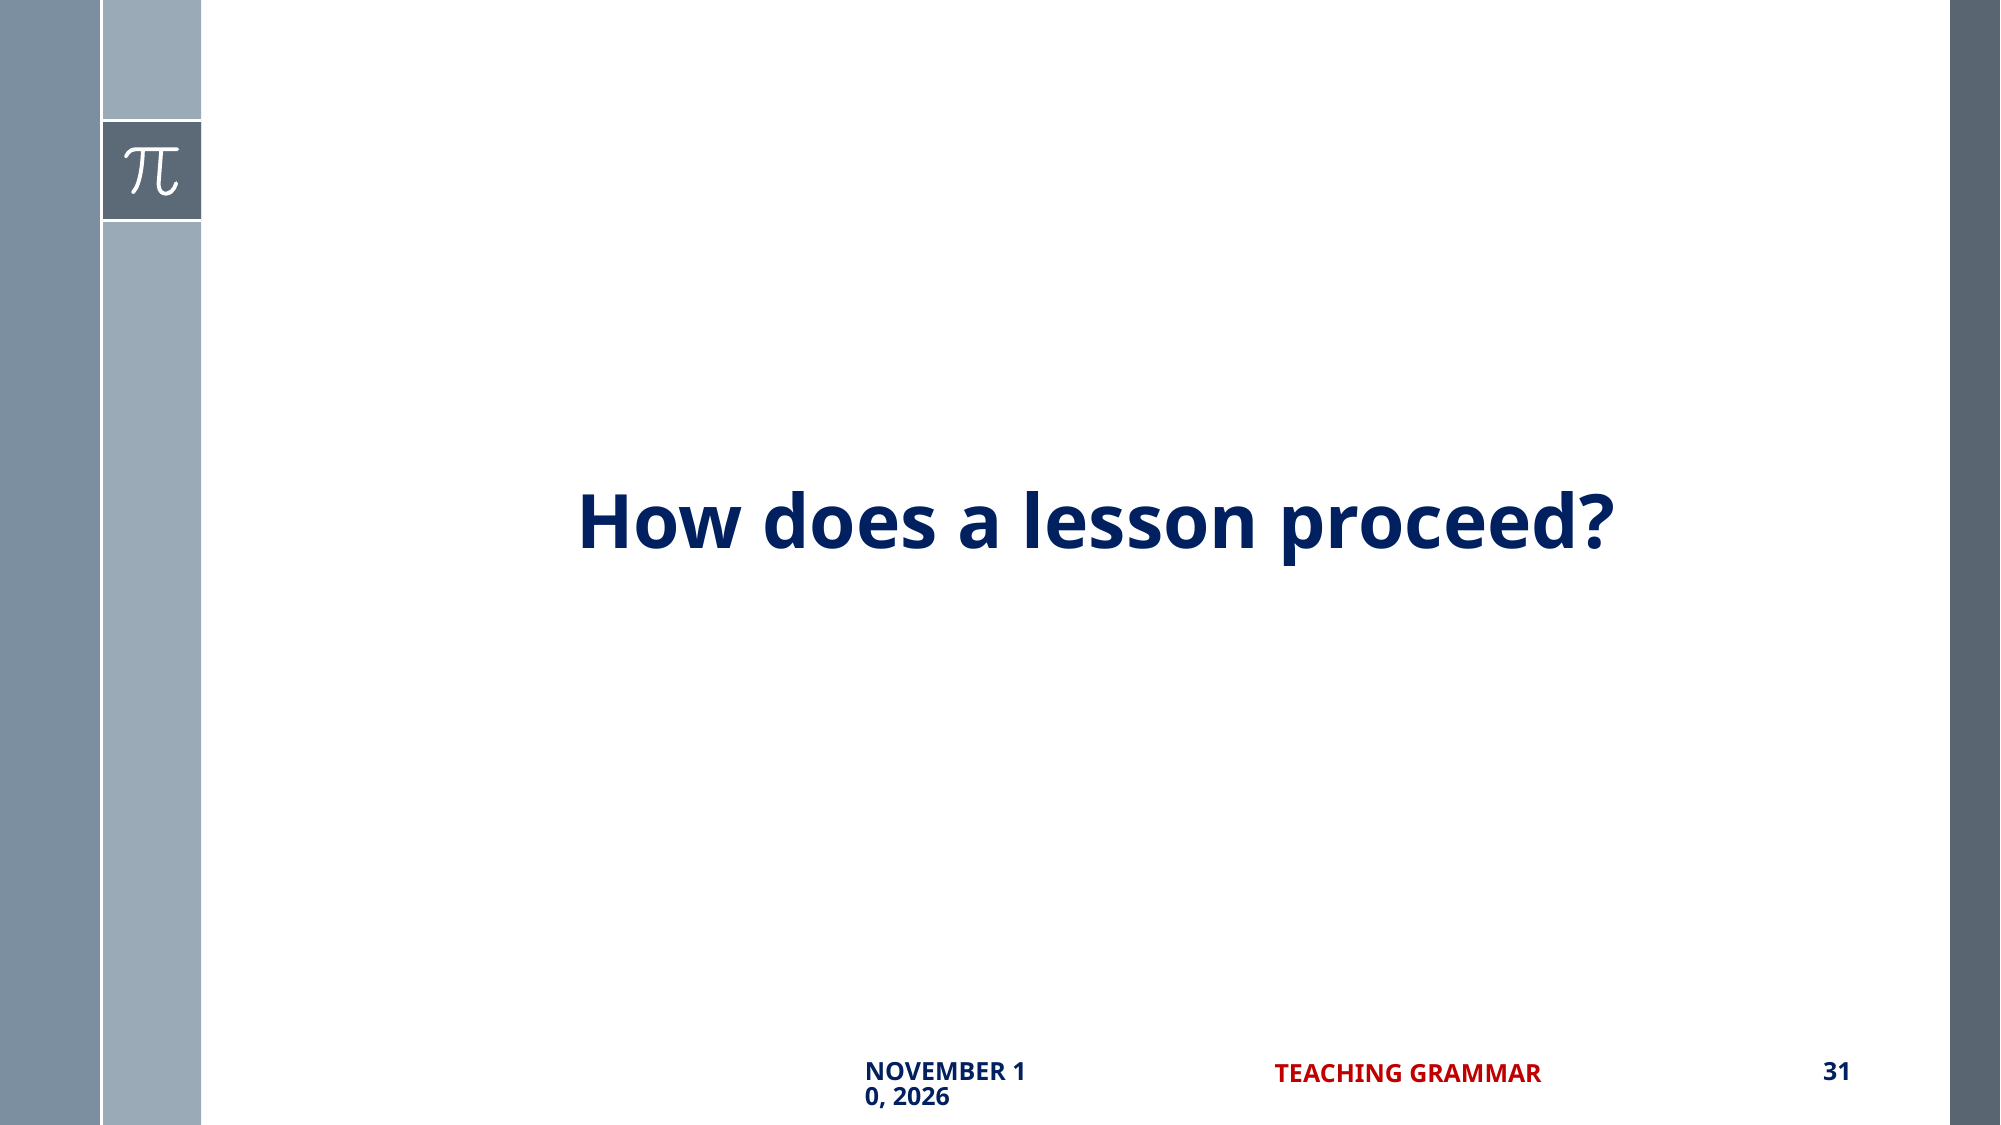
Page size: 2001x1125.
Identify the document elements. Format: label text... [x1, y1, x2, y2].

slide_number 31 [1766, 1042, 1867, 1103]
text_box How does a lesson proceed? [425, 465, 1767, 571]
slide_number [849, 1042, 1050, 1103]
footer Teaching Grammar [1082, 1042, 1735, 1103]
